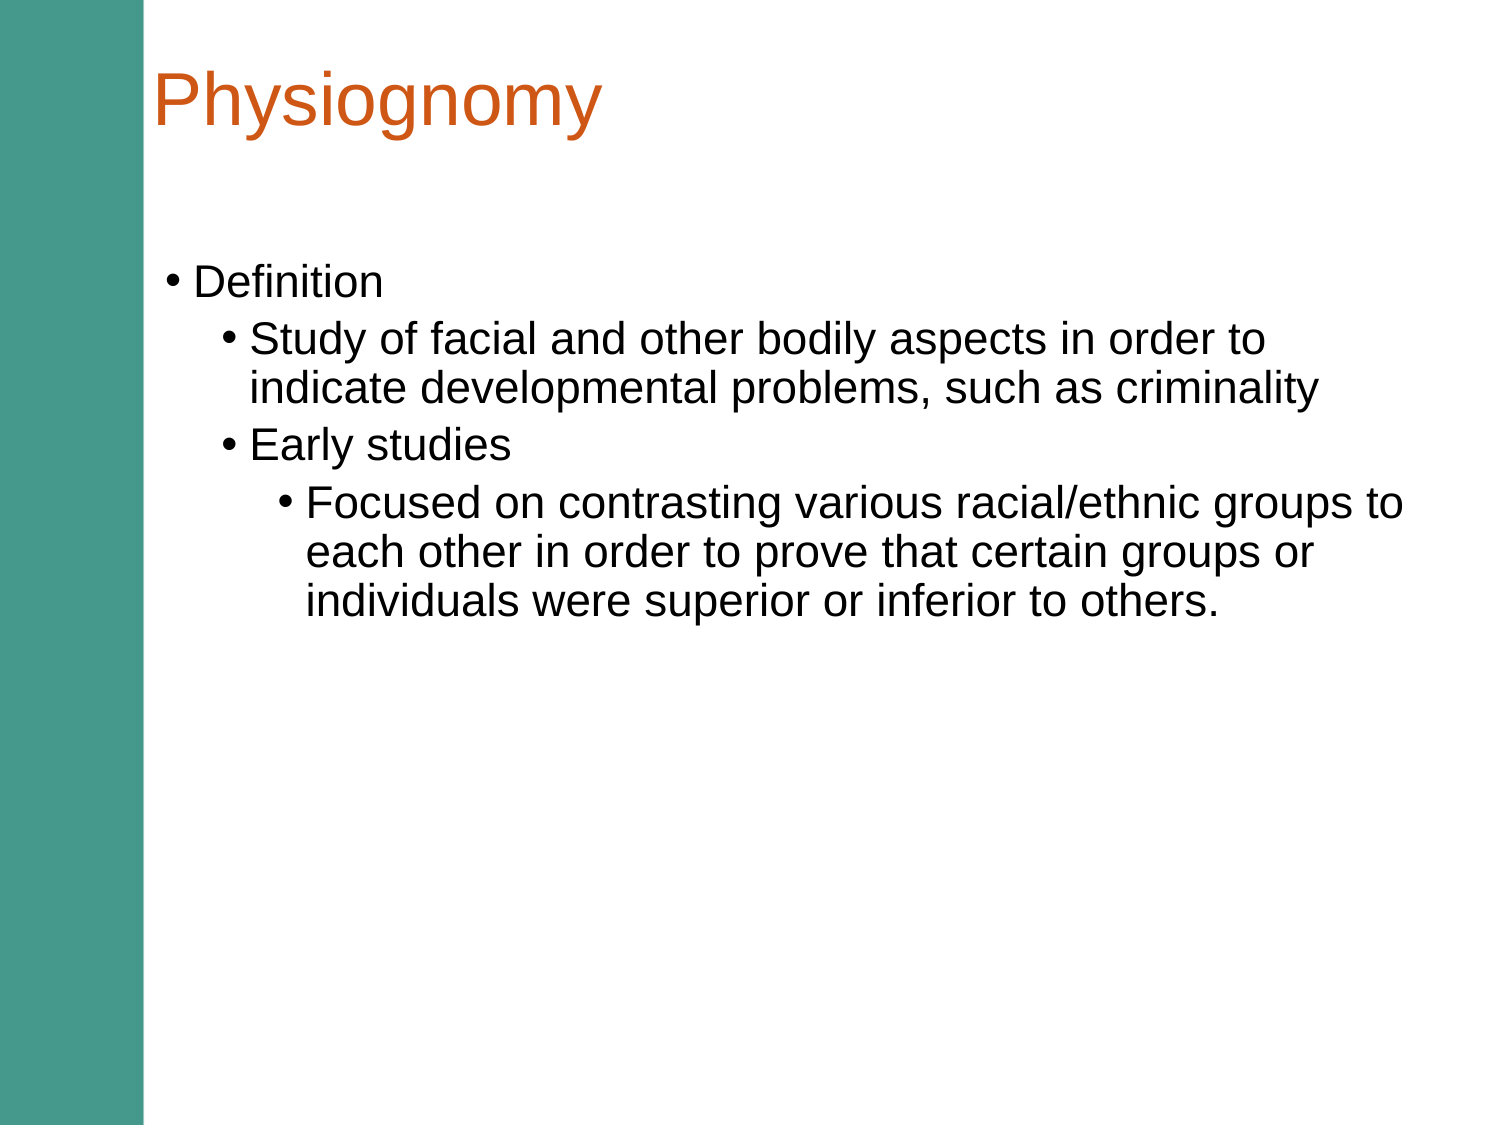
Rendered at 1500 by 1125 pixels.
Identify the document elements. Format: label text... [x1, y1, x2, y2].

list Definition Study of facial and other bodily aspects in order to indicate developmental problems, such as criminality Early studies Focused on contrasting various racial/ethnic groups to each other in order to prove that certain groups or individuals were superior or inferior to others. [150, 249, 1444, 964]
picture [0, 0, 1500, 1125]
title Physiognomy [137, 52, 1432, 150]
